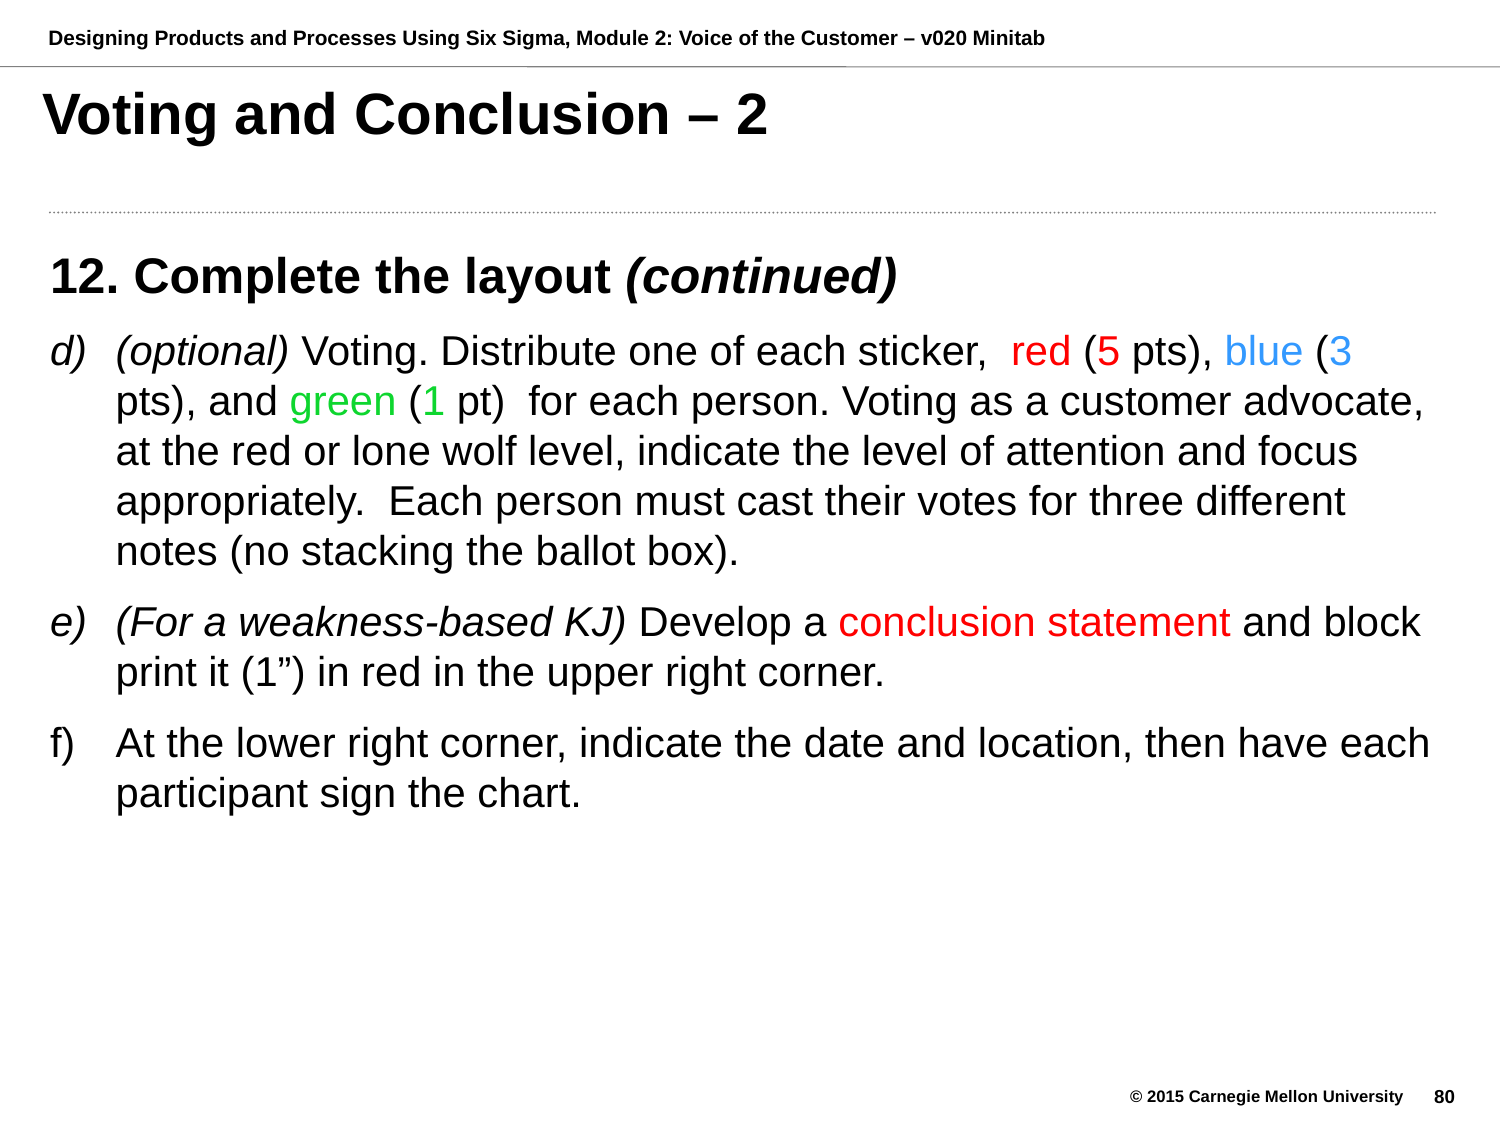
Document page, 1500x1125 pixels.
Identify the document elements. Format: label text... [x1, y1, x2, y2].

title Voting and Conclusion – 2 [42, 89, 1438, 146]
list Complete the layout (continued) (optional) Voting. Distribute one of each sticker, red (5 pts), blue (3 pts), and green (1 pt) for each person. Voting as a customer advocate, at the red or lone wolf level, indicate the level of attention and focus appropriately. Each person must cast their votes for three different notes (no stacking the ballot box). (For a weakness-based KJ) Develop a conclusion statement and block print it (1”) in red in the upper right corner. At the lower right corner, indicate the date and location, then have each participant sign the chart. [50, 243, 1437, 1006]
